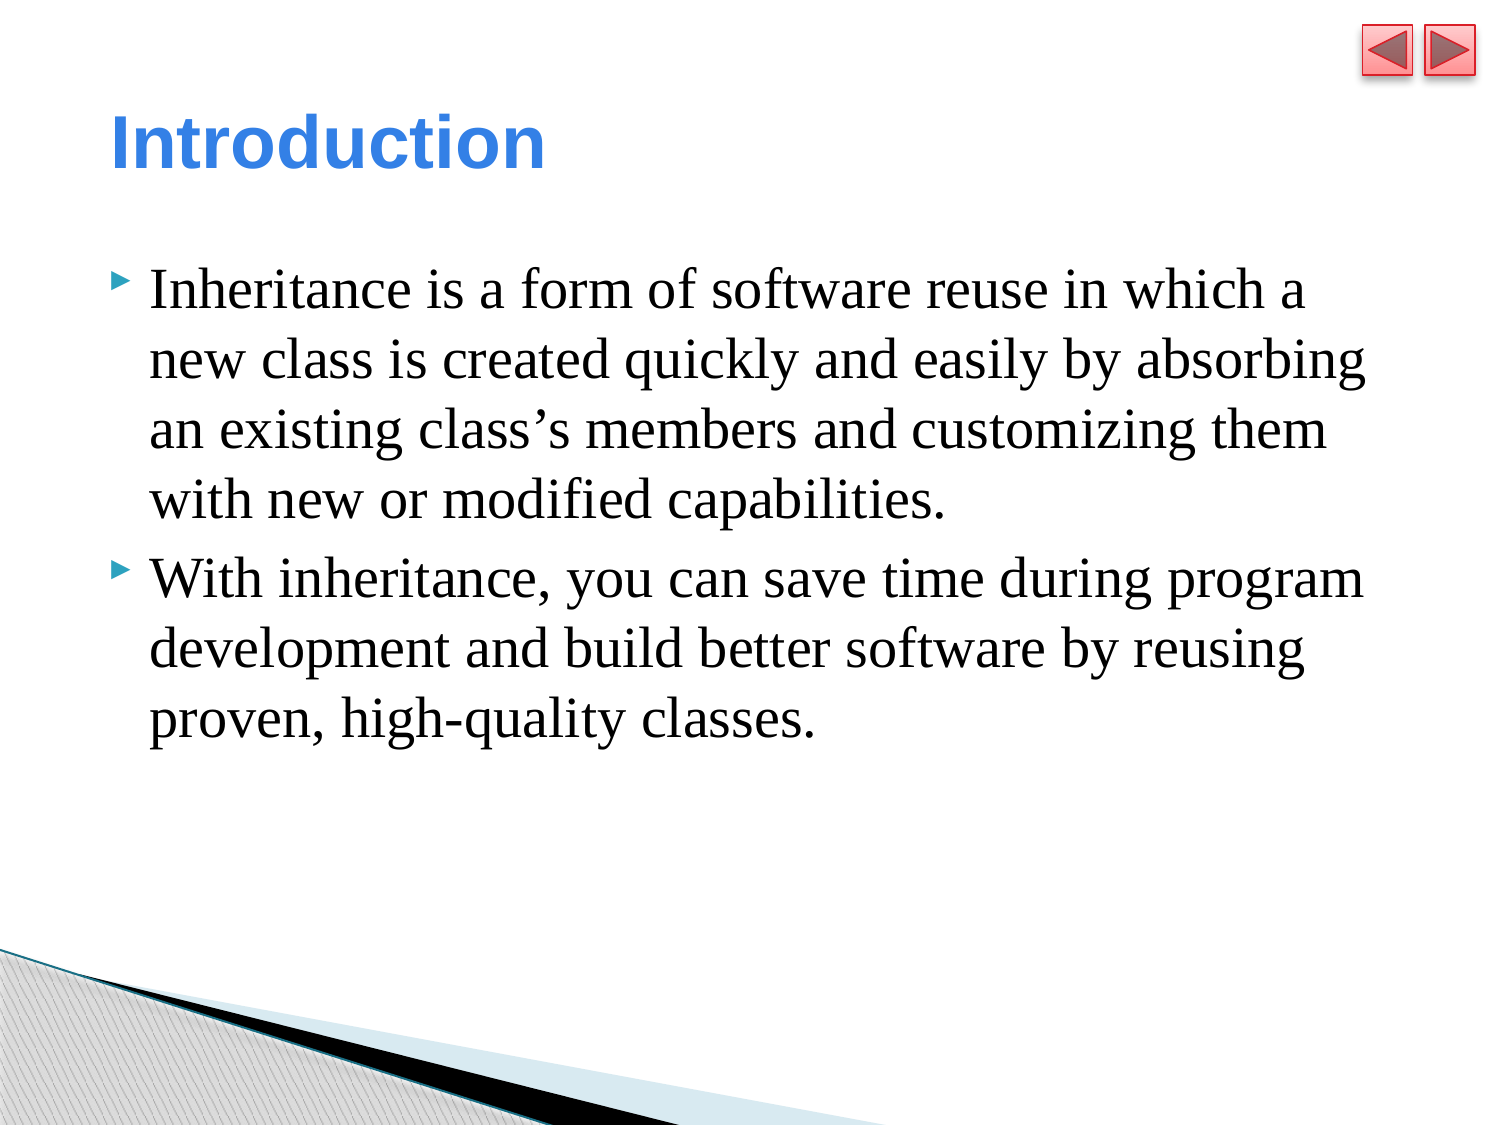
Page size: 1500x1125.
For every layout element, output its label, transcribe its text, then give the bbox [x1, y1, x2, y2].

title Introduction [75, 45, 1425, 233]
list Inheritance is a form of software reuse in which a new class is created quickly and easily by absorbing an existing class’s members and customizing them with new or modified capabilities. With inheritance, you can save time during program development and build better software by reusing proven, high-quality classes. [74, 242, 1426, 986]
